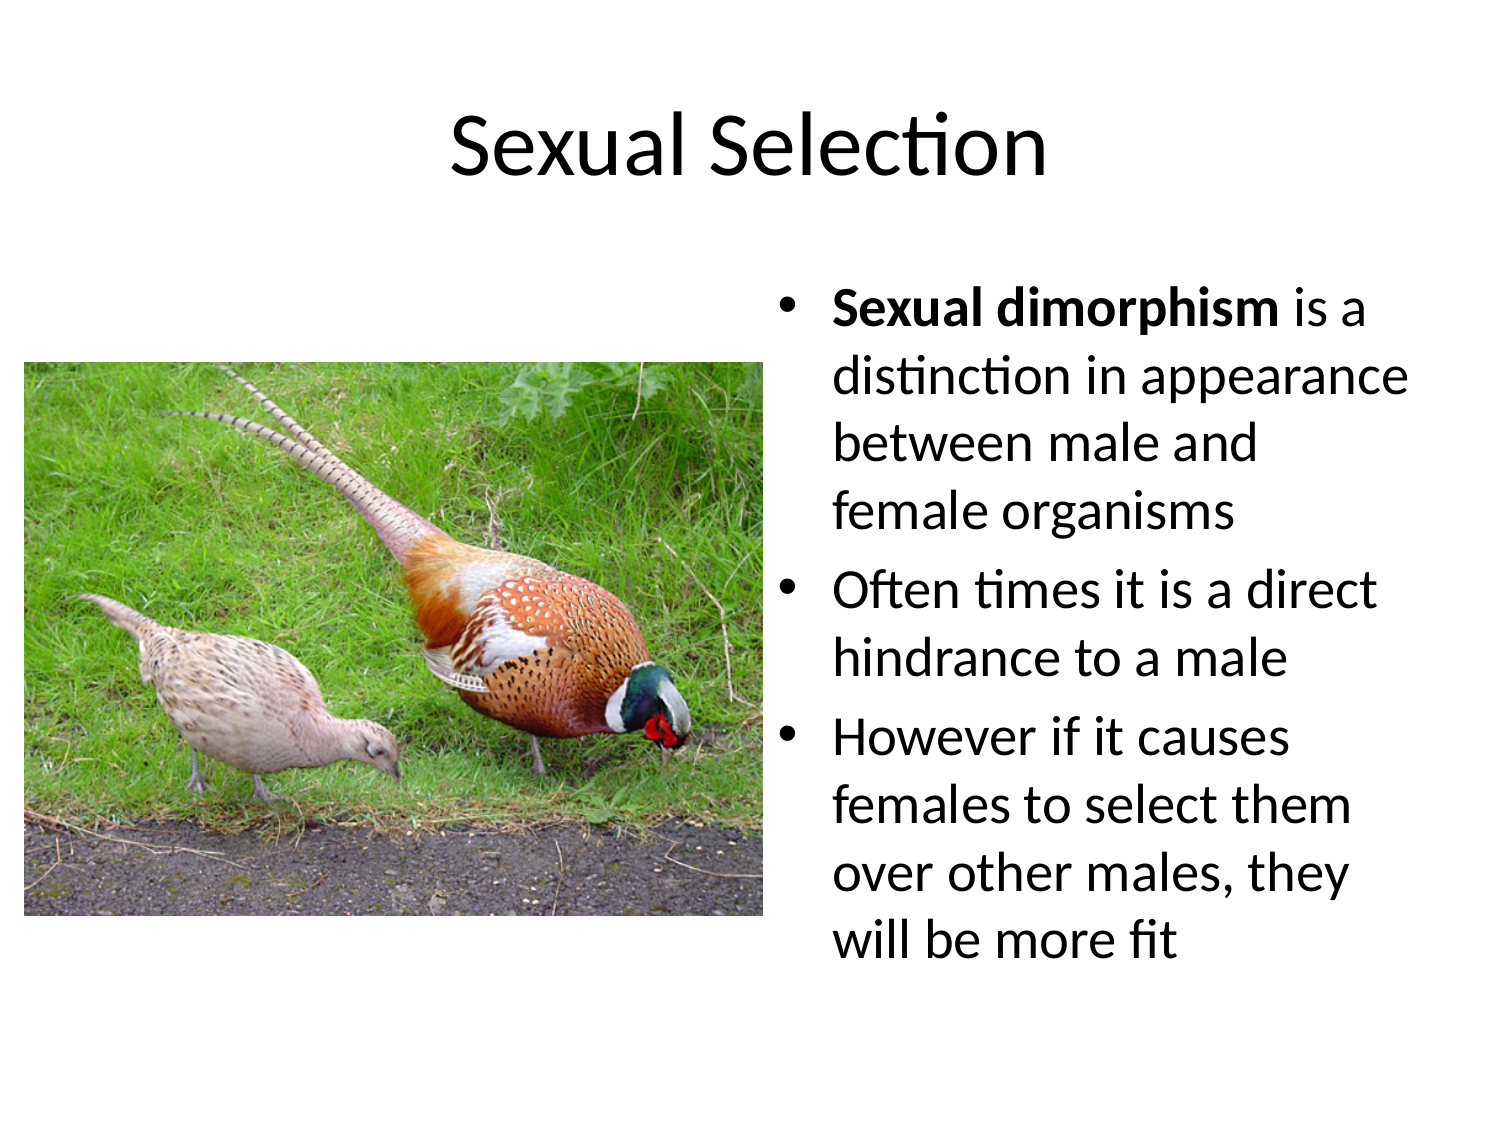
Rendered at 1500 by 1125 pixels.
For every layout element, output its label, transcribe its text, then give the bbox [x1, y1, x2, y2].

picture [24, 362, 763, 916]
title Sexual Selection [75, 45, 1425, 233]
list Sexual dimorphism is a distinction in appearance between male and female organisms Often times it is a direct hindrance to a male However if it causes females to select them over other males, they will be more fit [762, 262, 1425, 1005]
